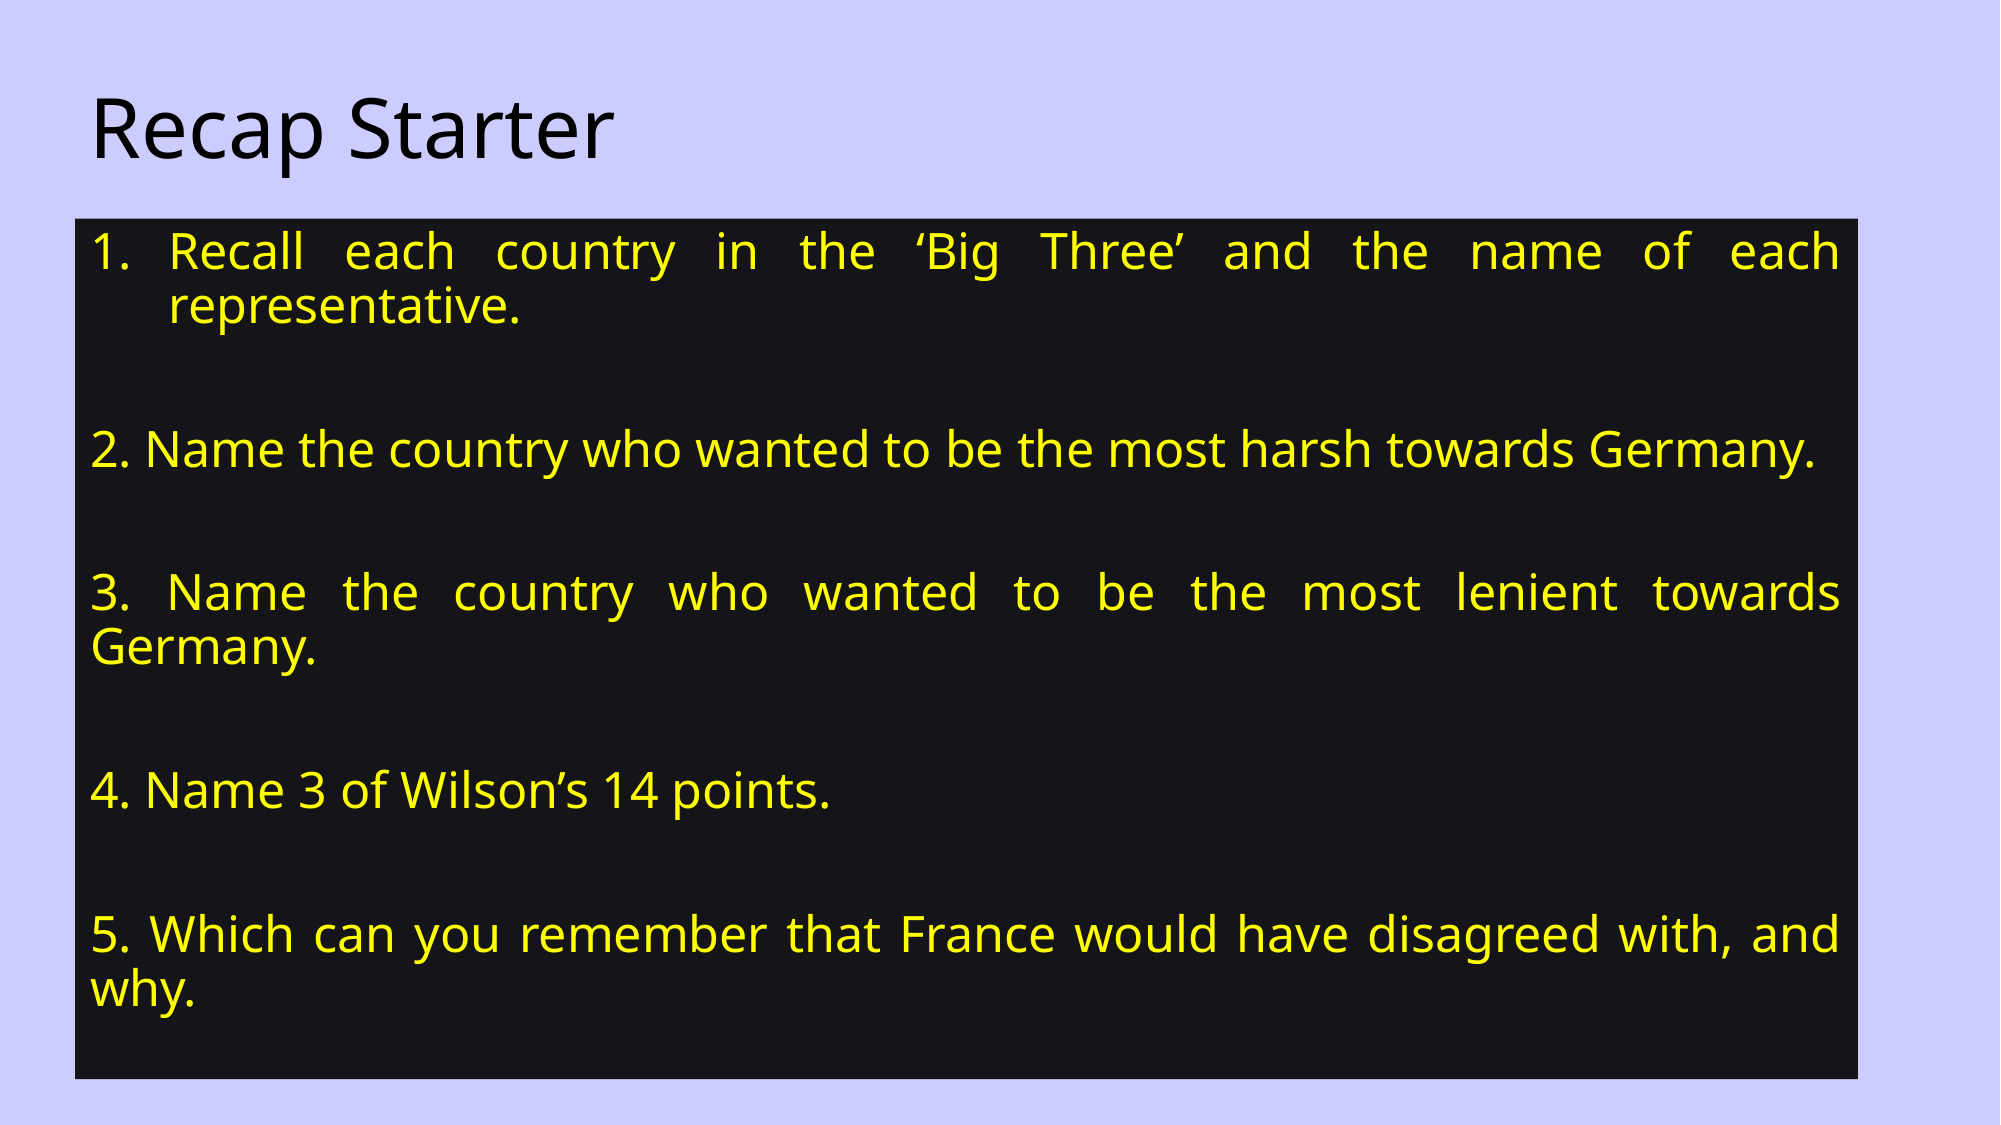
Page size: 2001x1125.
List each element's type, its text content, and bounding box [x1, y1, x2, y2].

text_box Recap Starter [75, 68, 846, 183]
list Recall each country in the ‘Big Three’ and the name of each representative. 2. Name the country who wanted to be the most harsh towards Germany. 3. Name the country who wanted to be the most lenient towards Germany. 4. Name 3 of Wilson’s 14 points. 5. Which can you remember that France would have disagreed with, and why. [75, 218, 1858, 1080]
